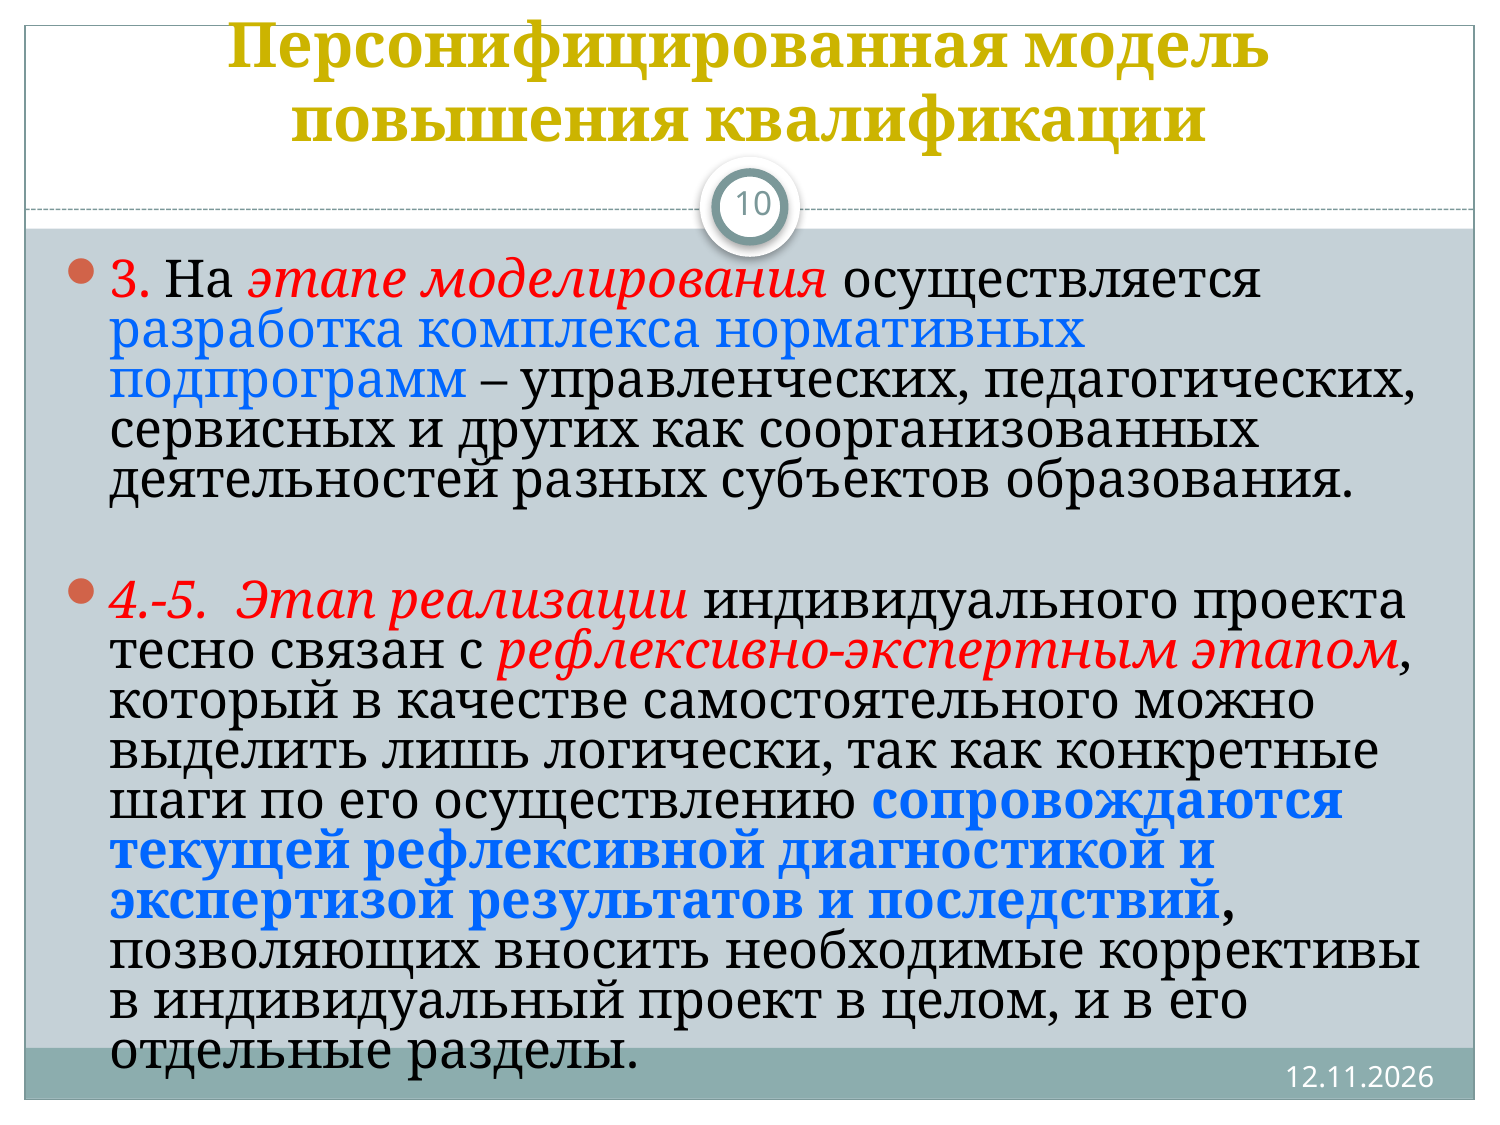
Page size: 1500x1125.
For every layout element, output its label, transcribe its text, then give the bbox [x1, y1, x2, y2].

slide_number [950, 1050, 1450, 1111]
list 3. На этапе моделирования осуществляется разработка комплекса нормативных подпрограмм – управленческих, педагогических, сервисных и других как соорганизованных деятельностей разных субъектов образования. 4.-5. Этап реализации индивидуального проекта тесно связан с рефлексивно-экспертным этапом, который в качестве самостоятельного можно выделить лишь логически, так как конкретные шаги по его осуществлению сопровождаются текущей рефлексивной диагностикой и экспертизой результатов и последствий, позволяющих вносить необходимые коррективы в индивидуальный проект в целом, и в его отдельные разделы. [49, 250, 1445, 1001]
title Персонифицированная модель повышения квалификации [49, 37, 1450, 162]
slide_number 10 [715, 168, 791, 241]
